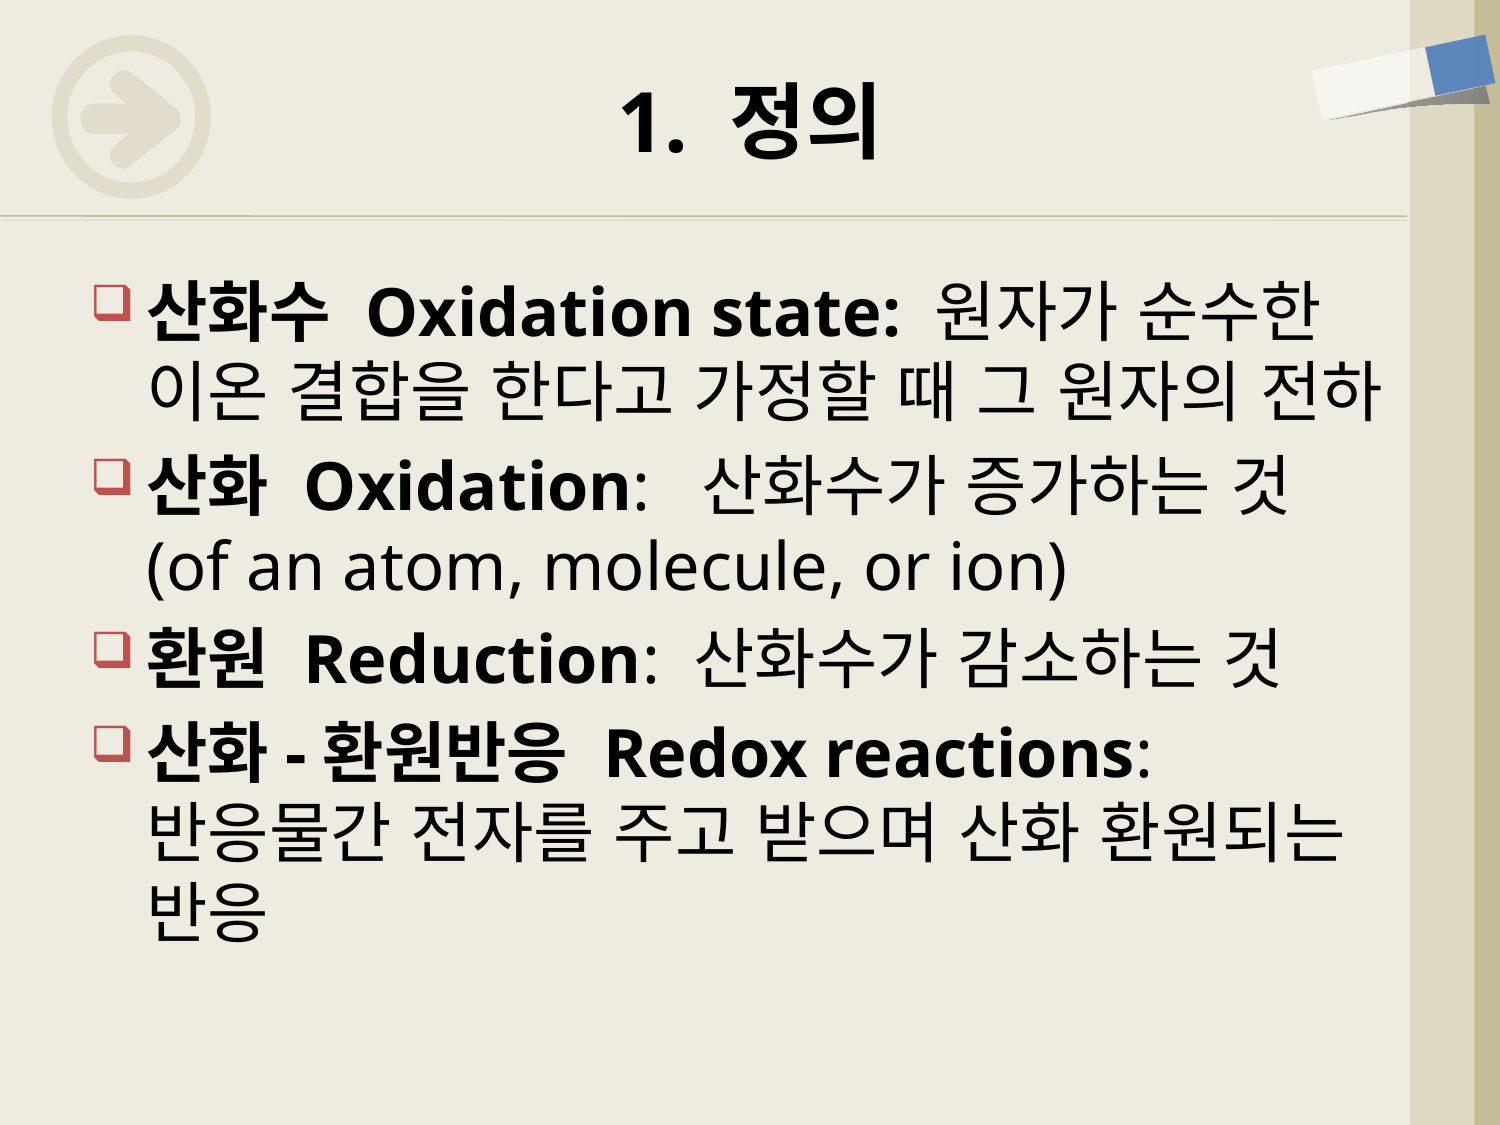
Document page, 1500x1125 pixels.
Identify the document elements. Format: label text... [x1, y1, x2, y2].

list 산화수 Oxidation state: 원자가 순수한 이온 결합을 한다고 가정할 때 그 원자의 전하 산화 Oxidation: 산화수가 증가하는 것 (of an atom, molecule, or ion) 환원 Reduction: 산화수가 감소하는 것 산화-환원반응 Redox reactions: 반응물간 전자를 주고 받으며 산화 환원되는 반응 [75, 262, 1406, 1005]
title 1. 정의 [75, 24, 1425, 213]
